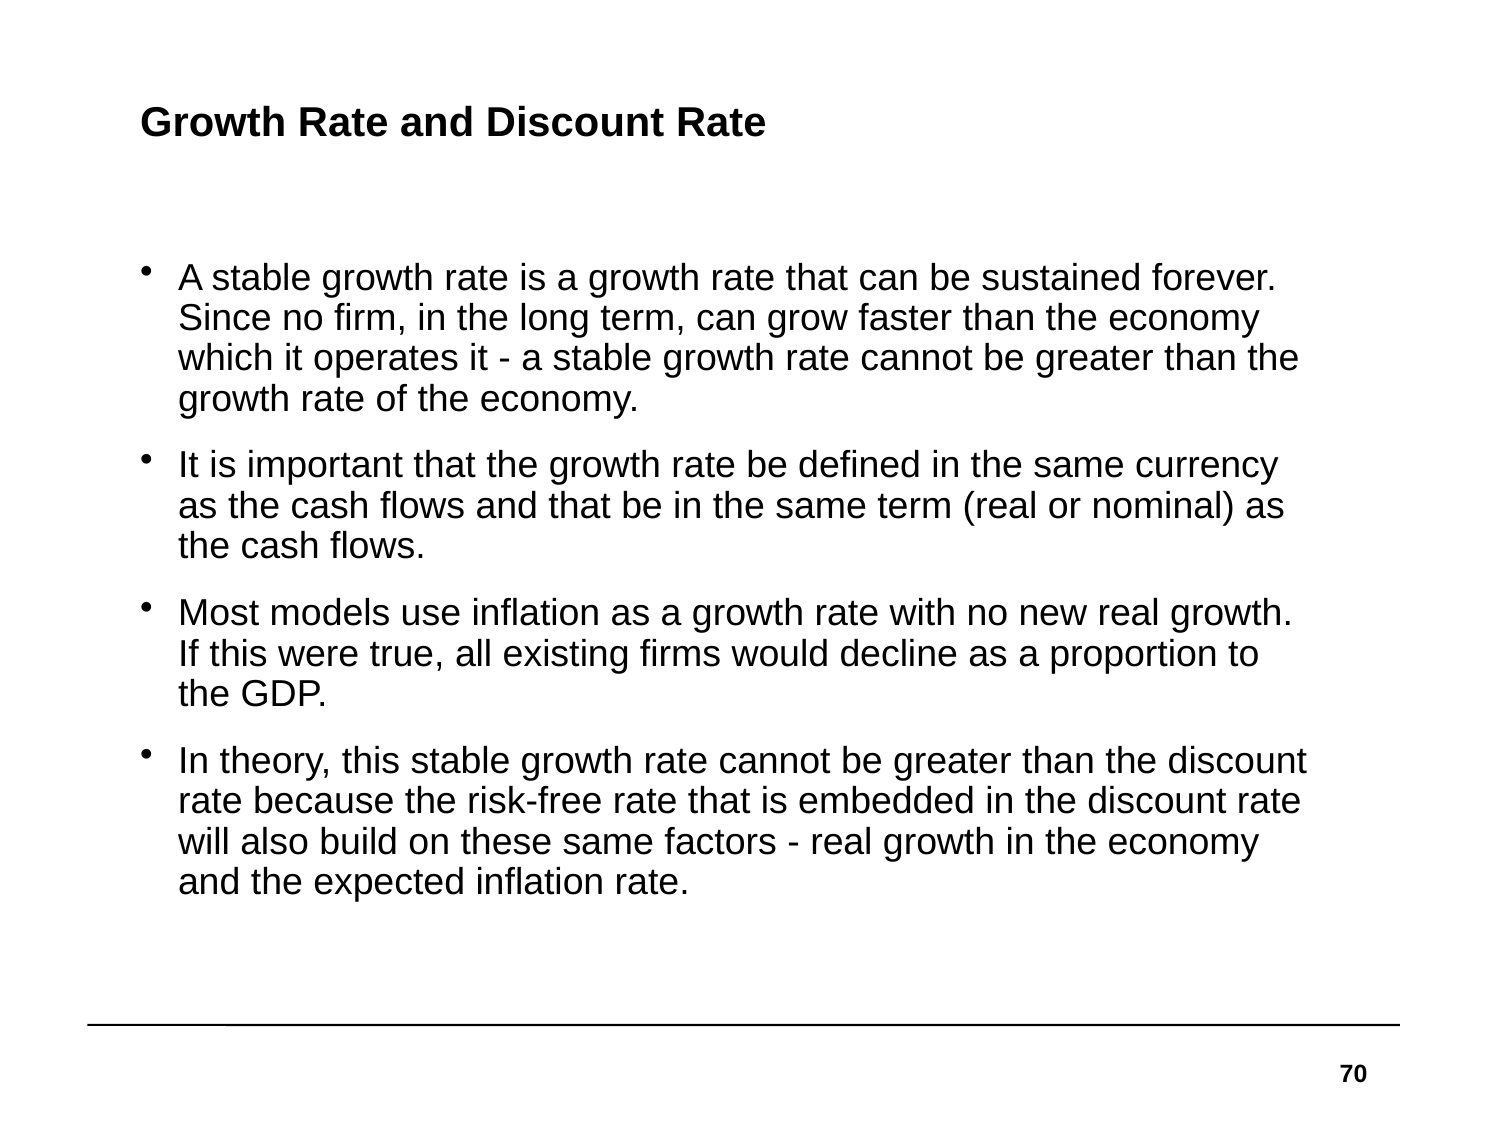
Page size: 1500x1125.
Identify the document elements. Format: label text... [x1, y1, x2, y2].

title Growth Rate and Discount Rate [125, 87, 1375, 225]
list A stable growth rate is a growth rate that can be sustained forever. Since no firm, in the long term, can grow faster than the economy which it operates it - a stable growth rate cannot be greater than the growth rate of the economy. It is important that the growth rate be defined in the same currency as the cash flows and that be in the same term (real or nominal) as the cash flows. Most models use inflation as a growth rate with no new real growth. If this were true, all existing firms would decline as a proportion to the GDP. In theory, this stable growth rate cannot be greater than the discount rate because the risk-free rate that is embedded in the discount rate will also build on these same factors - real growth in the economy and the expected inflation rate. [125, 249, 1338, 1000]
